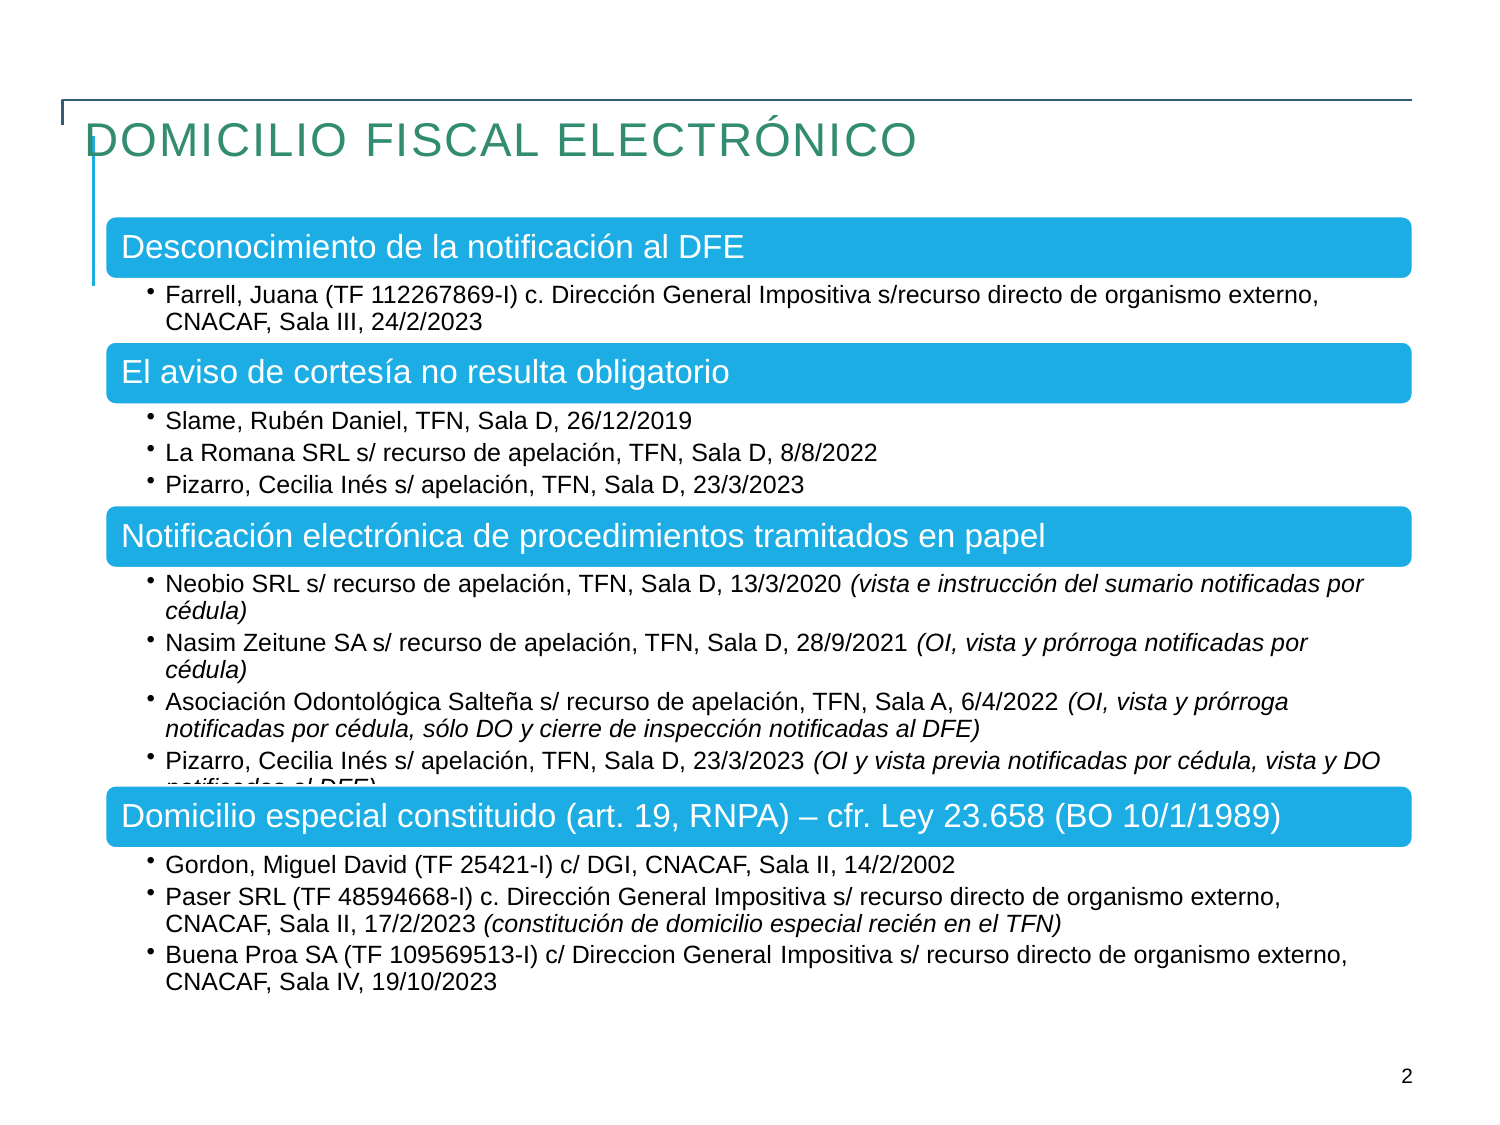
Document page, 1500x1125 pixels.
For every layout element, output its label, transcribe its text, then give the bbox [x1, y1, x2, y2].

title Domicilio fiscal electrónico [69, 112, 1395, 173]
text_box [104, 172, 1414, 1047]
slide_number 2 [1162, 1062, 1413, 1088]
